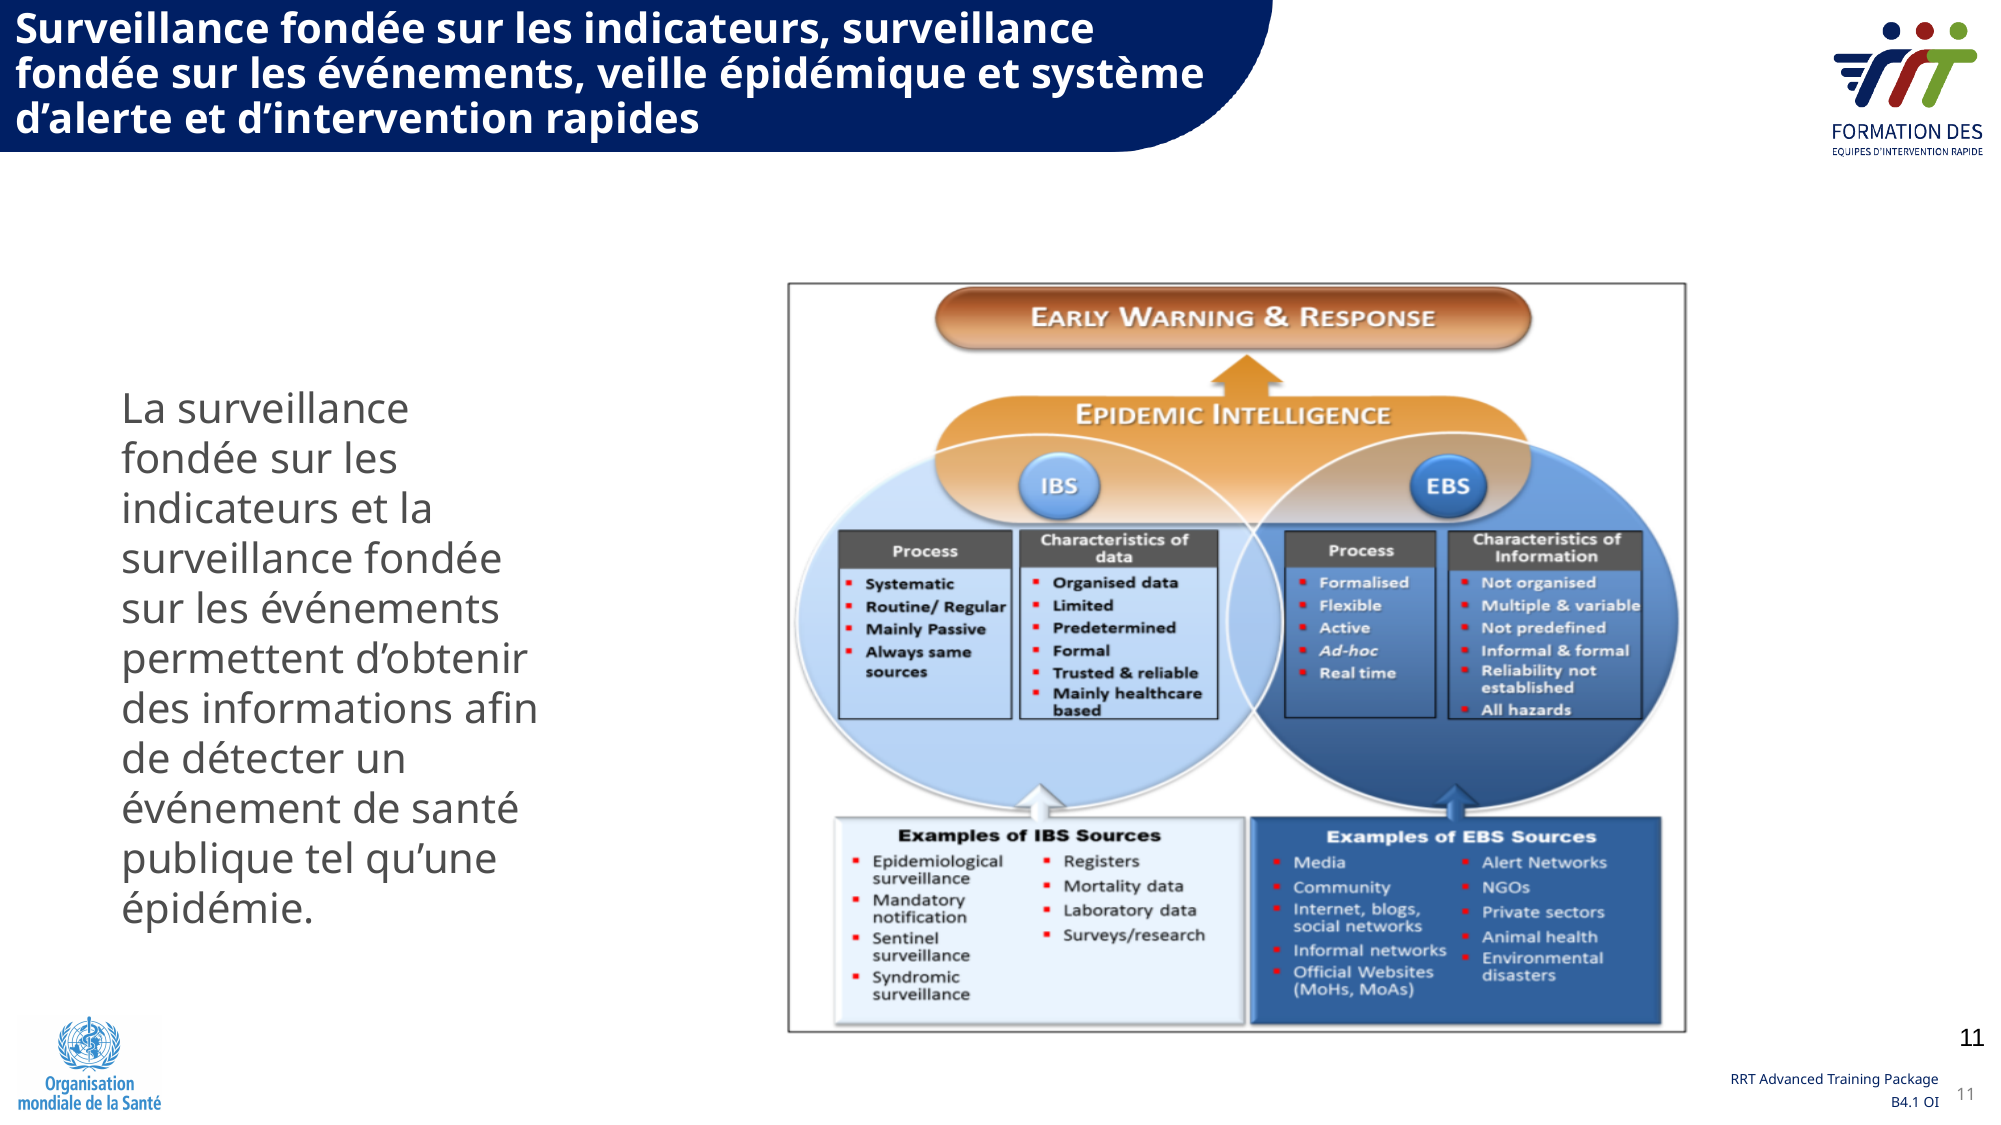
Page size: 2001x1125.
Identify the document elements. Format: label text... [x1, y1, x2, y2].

picture [780, 280, 1697, 1042]
picture [17, 1015, 162, 1111]
text_box Surveillance fondée sur les indicateurs, surveillance fondée sur les événements, veille épidémique et système d’alerte et d’intervention rapides [0, 0, 1259, 150]
picture [0, 0, 1273, 152]
text_box La surveillance fondée sur les indicateurs et la surveillance fondée sur les événements permettent d’obtenir des informations afin de détecter un événement de santé publique tel qu’une épidémie. [106, 374, 557, 940]
picture [1832, 21, 1983, 157]
slide_number 11 [1650, 1014, 2000, 1093]
